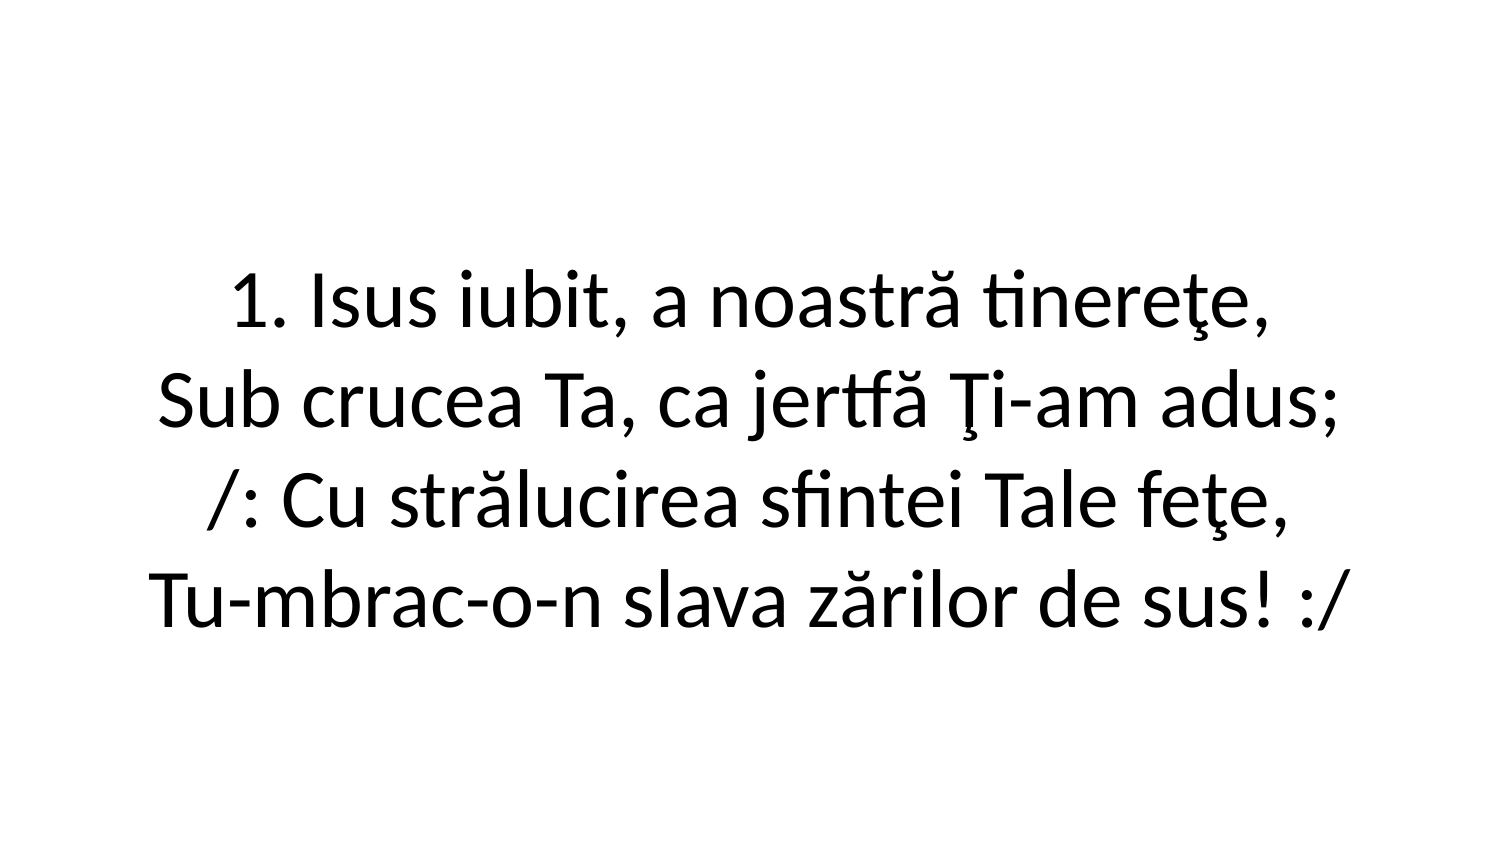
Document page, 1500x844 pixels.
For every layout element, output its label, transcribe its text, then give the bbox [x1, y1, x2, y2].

text_box 1. Isus iubit, a noastră tinereţe, Sub crucea Ta, ca jertfă Ţi-am adus; /: Cu strălucirea sfintei Tale feţe, Tu-mbrac-o-n slava zărilor de sus! :/ [133, 192, 1367, 652]
